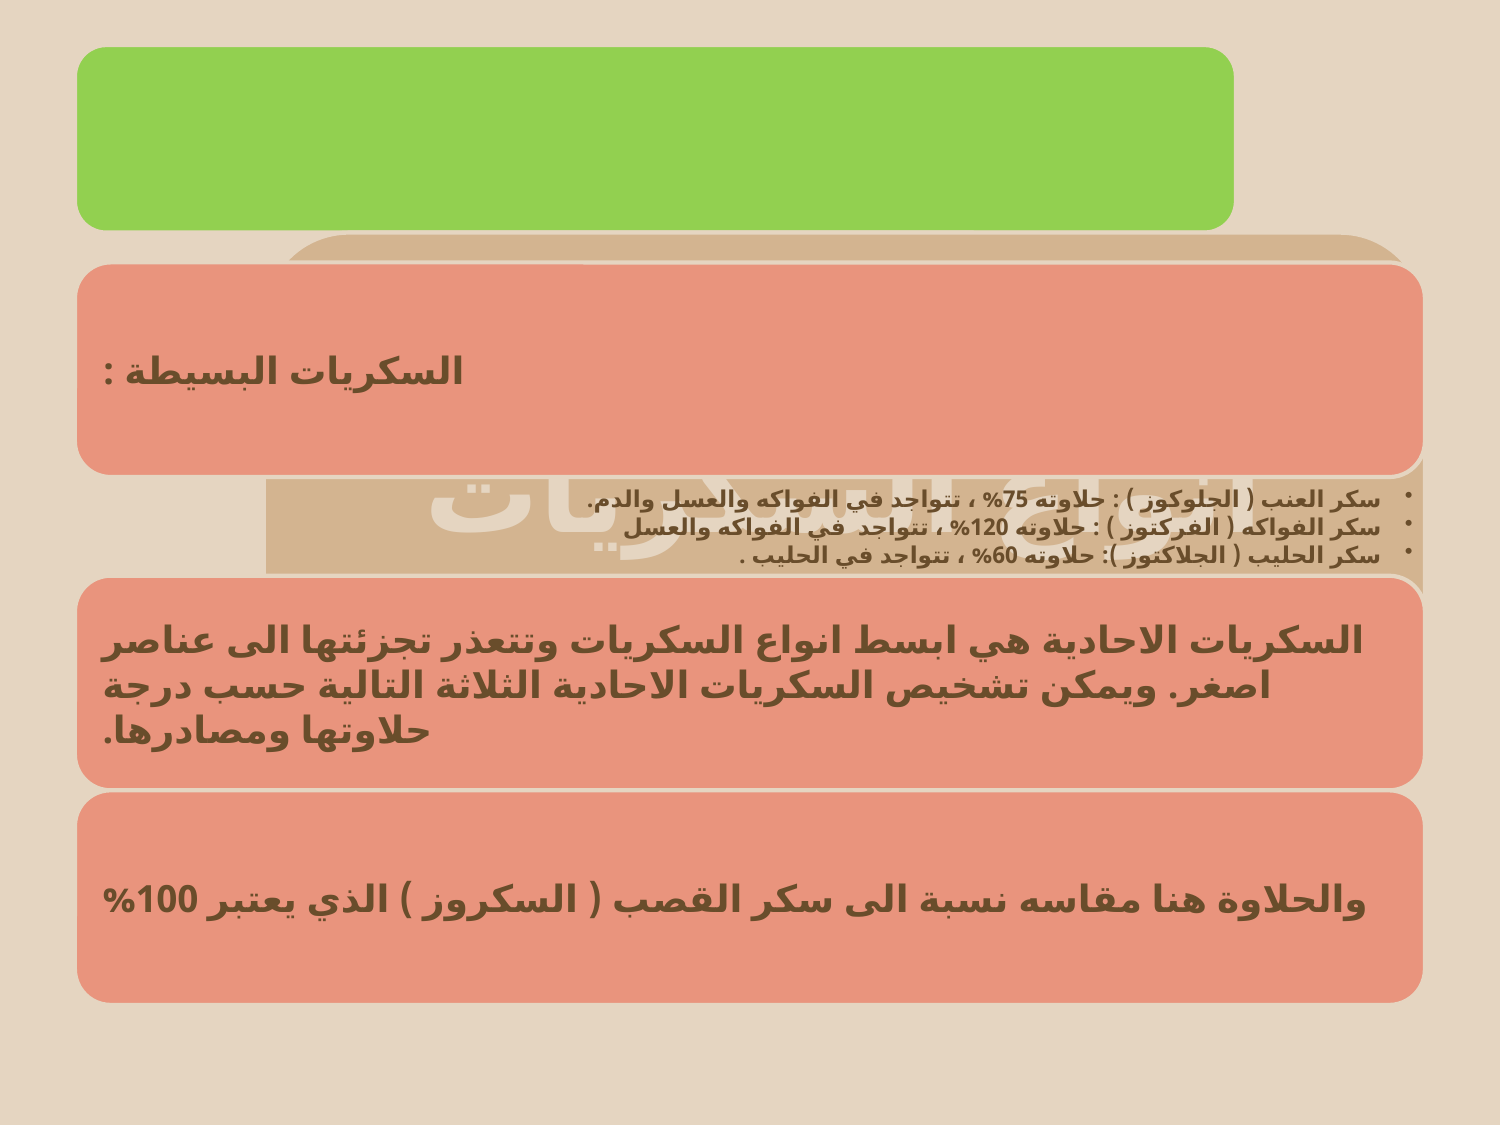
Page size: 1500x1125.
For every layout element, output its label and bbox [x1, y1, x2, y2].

text_box [74, 44, 1426, 233]
list [74, 262, 1426, 1006]
